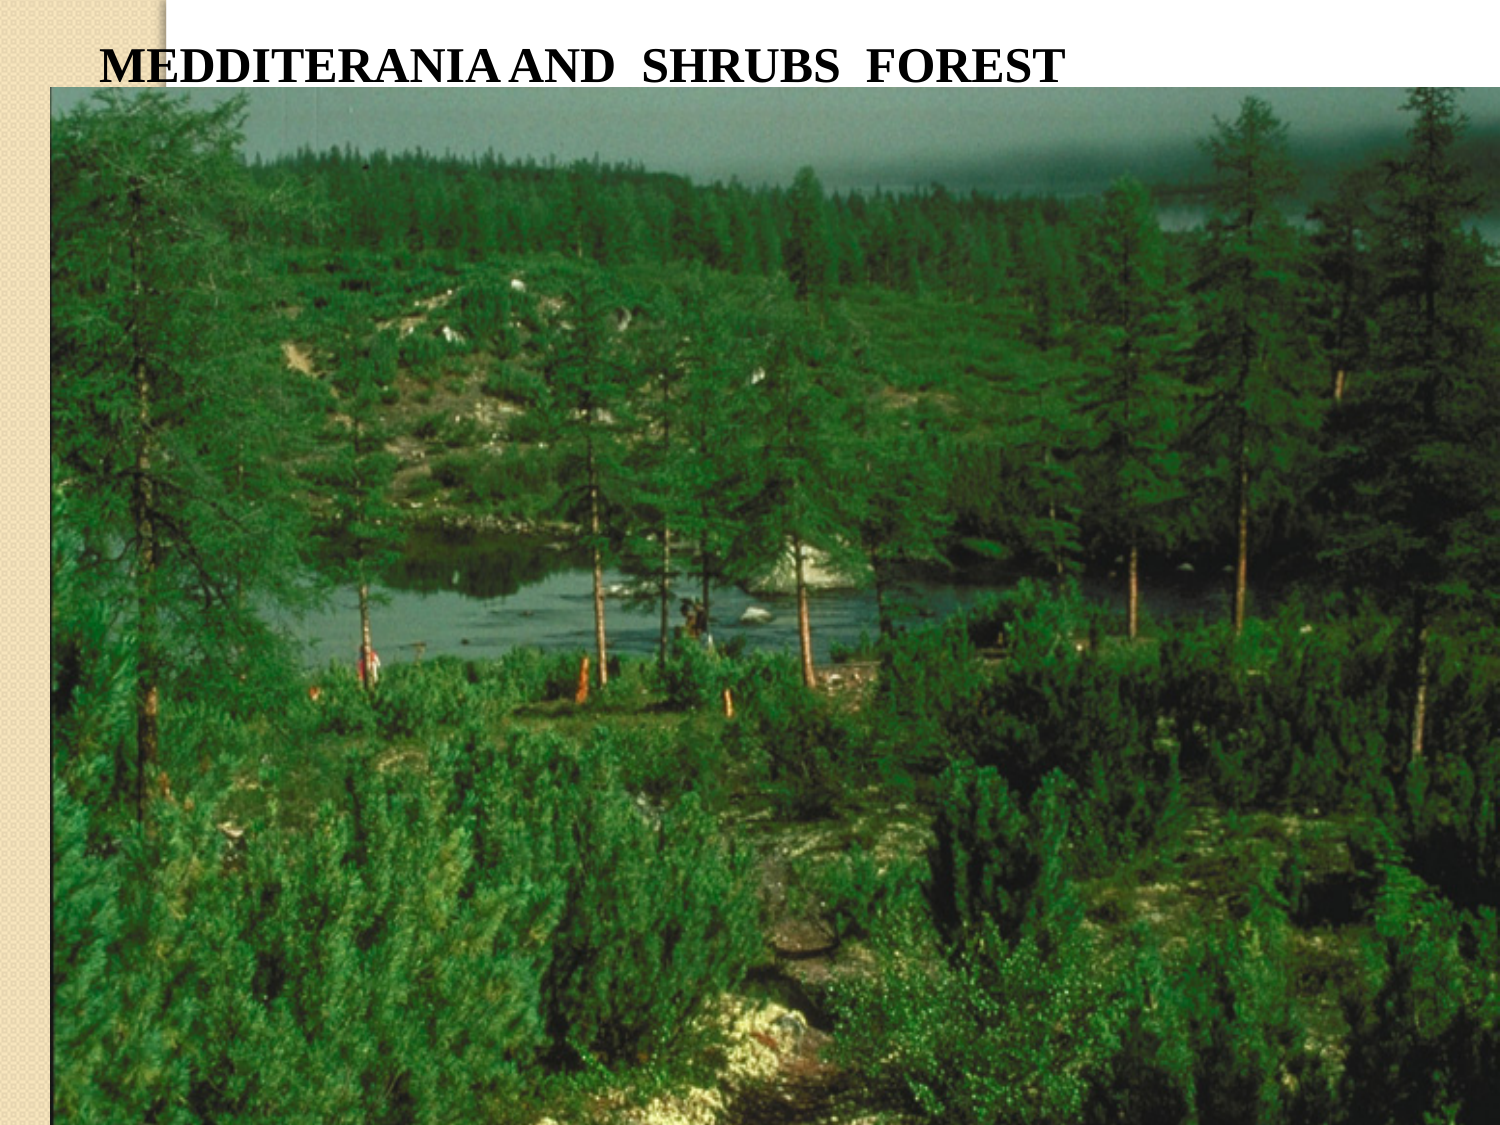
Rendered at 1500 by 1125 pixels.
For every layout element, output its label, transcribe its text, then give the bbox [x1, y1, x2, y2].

text_box MEDDITERANIA AND SHRUBS FOREST [74, 24, 1125, 83]
picture [49, 87, 1500, 1125]
